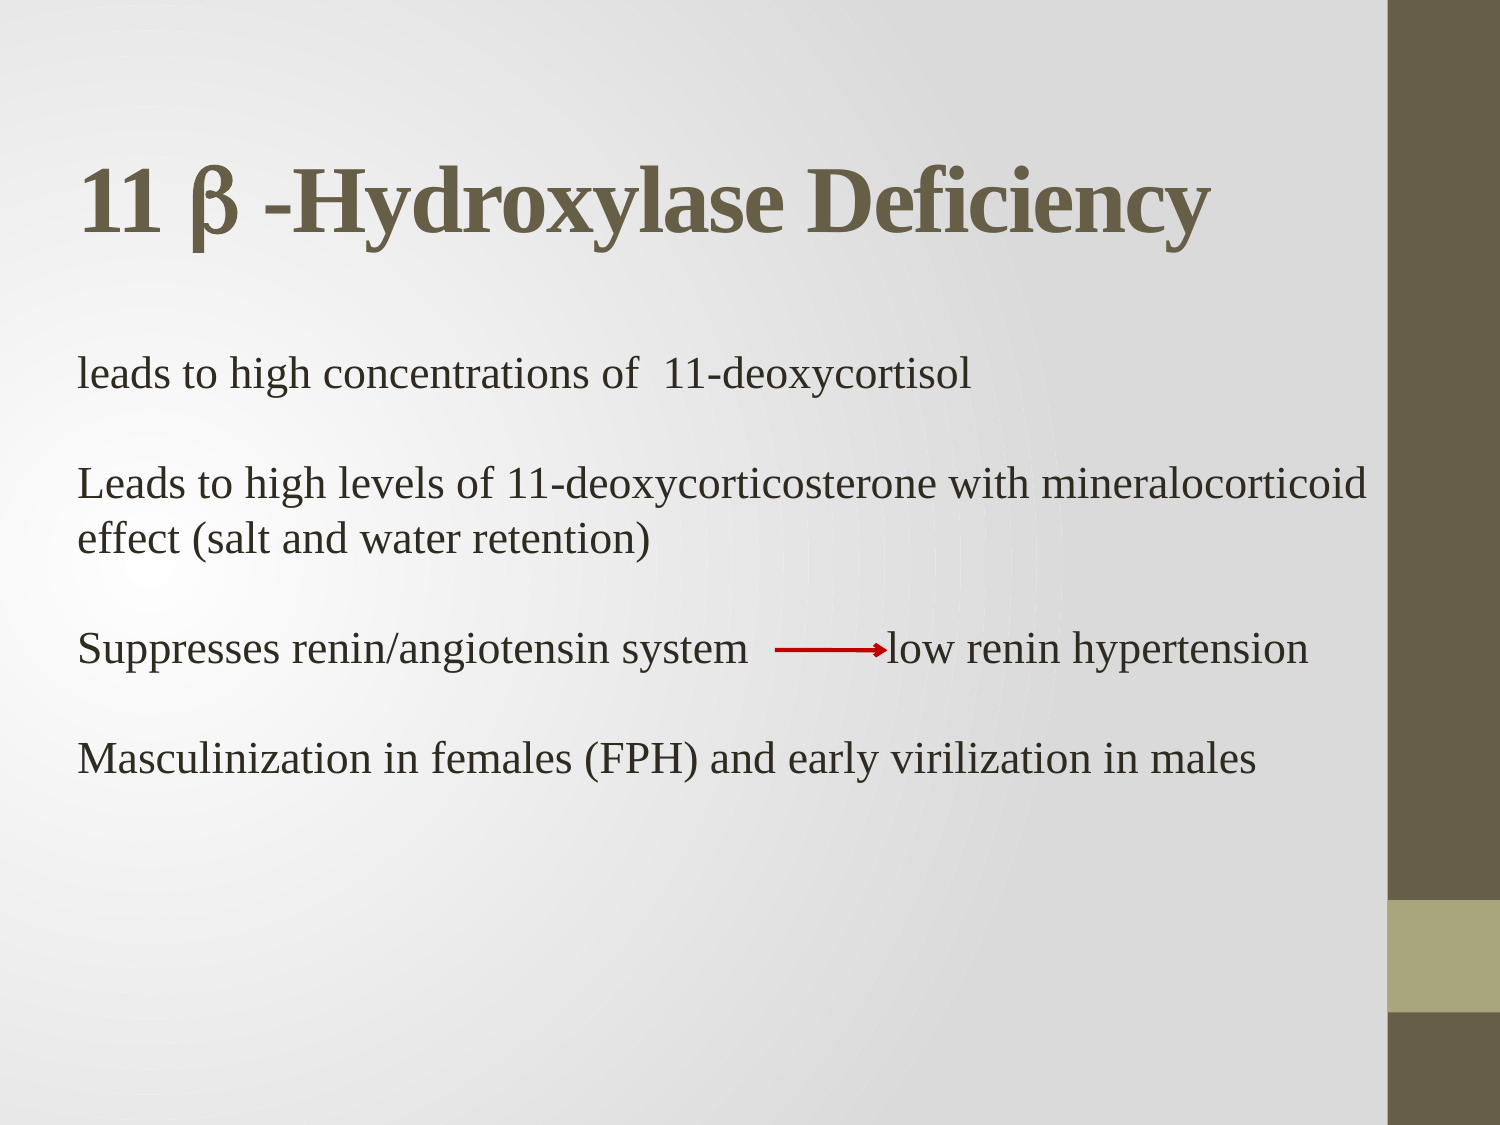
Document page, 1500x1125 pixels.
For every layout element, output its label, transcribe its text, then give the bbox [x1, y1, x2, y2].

title 11  -Hydroxylase Deficiency [62, 137, 1363, 250]
text_box leads to high concentrations of 11-deoxycortisol Leads to high levels of 11-deoxycorticosterone with mineralocorticoid effect (salt and water retention) Suppresses renin/angiotensin system low renin hypertension Masculinization in females (FPH) and early virilization in males [62, 335, 1400, 845]
